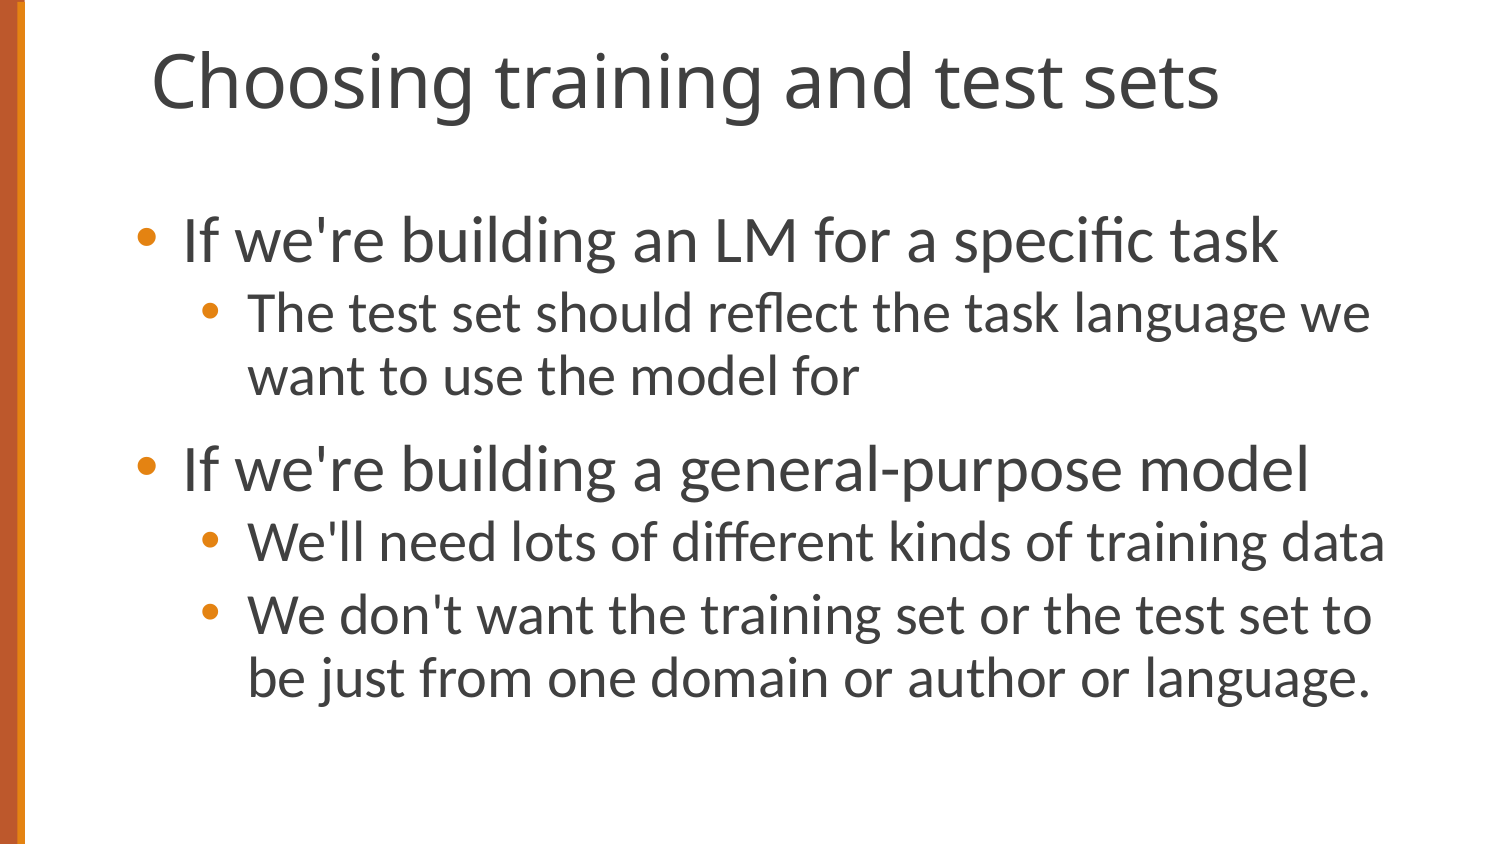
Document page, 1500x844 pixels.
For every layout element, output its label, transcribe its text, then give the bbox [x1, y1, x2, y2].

title Choosing training and test sets [135, 19, 1373, 132]
list If we're building an LM for a specific task The test set should reflect the task language we want to use the model for If we're building a general-purpose model We'll need lots of different kinds of training data We don't want the training set or the test set to be just from one domain or author or language. [135, 196, 1388, 810]
